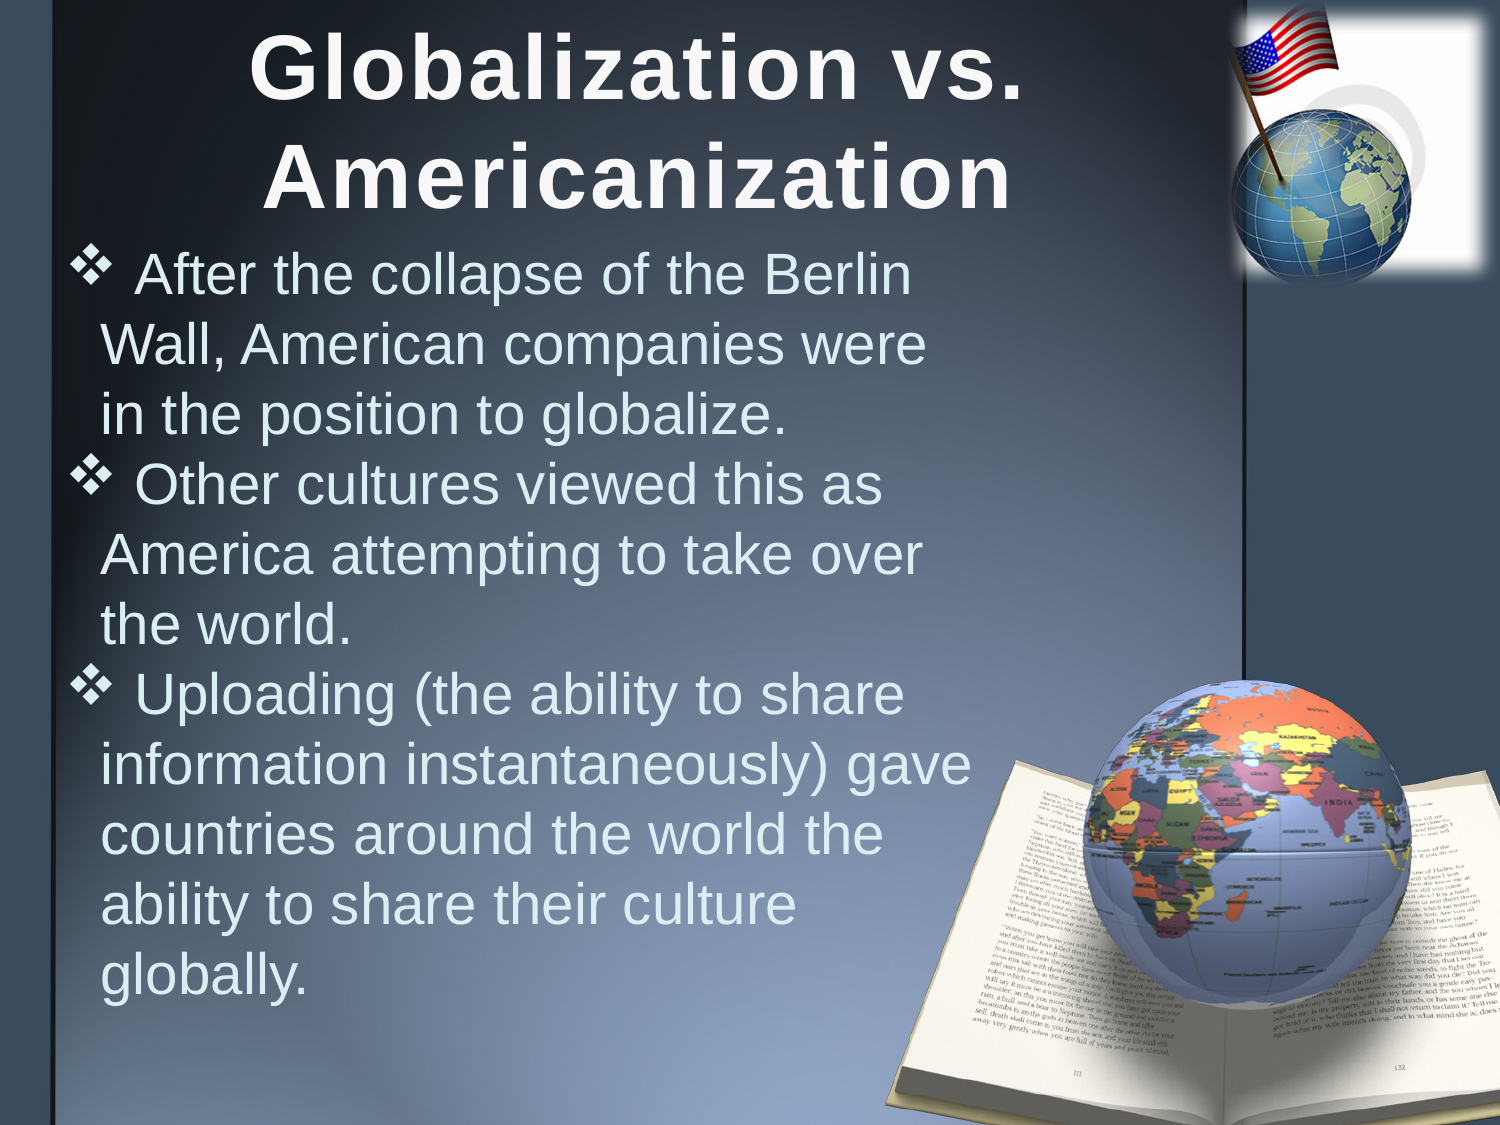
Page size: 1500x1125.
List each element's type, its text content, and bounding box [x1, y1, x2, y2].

text_box After the collapse of the Berlin Wall, American companies were in the position to globalize. Other cultures viewed this as America attempting to take over the world. Uploading (the ability to share information instantaneously) gave countries around the world the ability to share their culture globally. [50, 237, 1000, 1075]
picture [0, 0, 1500, 1125]
text_box Globalization vs. Americanization [74, 0, 1200, 235]
